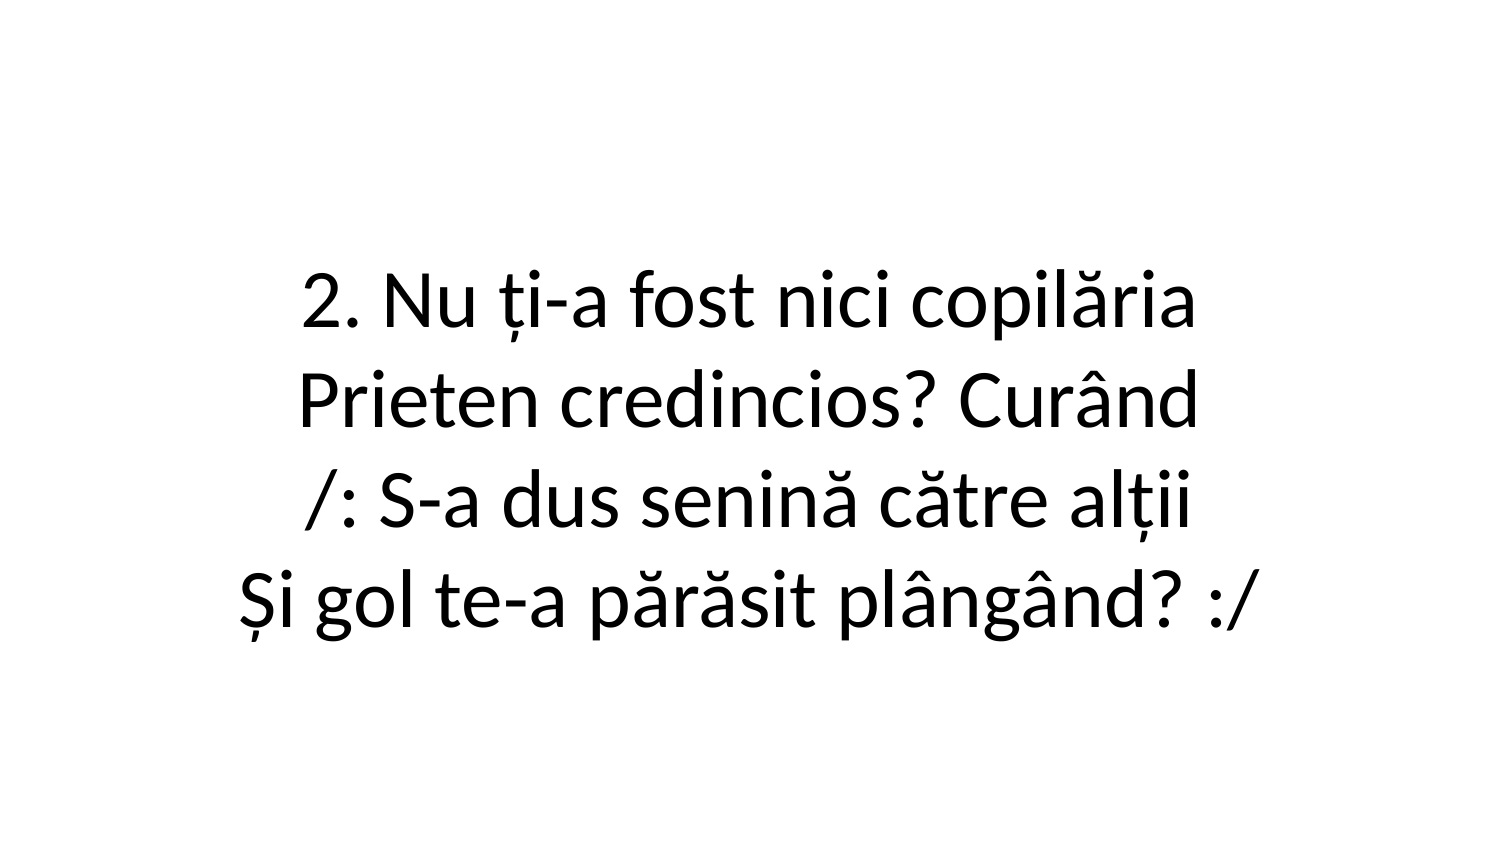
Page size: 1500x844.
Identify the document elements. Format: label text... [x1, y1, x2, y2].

text_box 2. Nu ți-a fost nici copilăria Prieten credincios? Curând /: S-a dus senină către alții Și gol te-a părăsit plângând? :/ [224, 192, 1276, 652]
